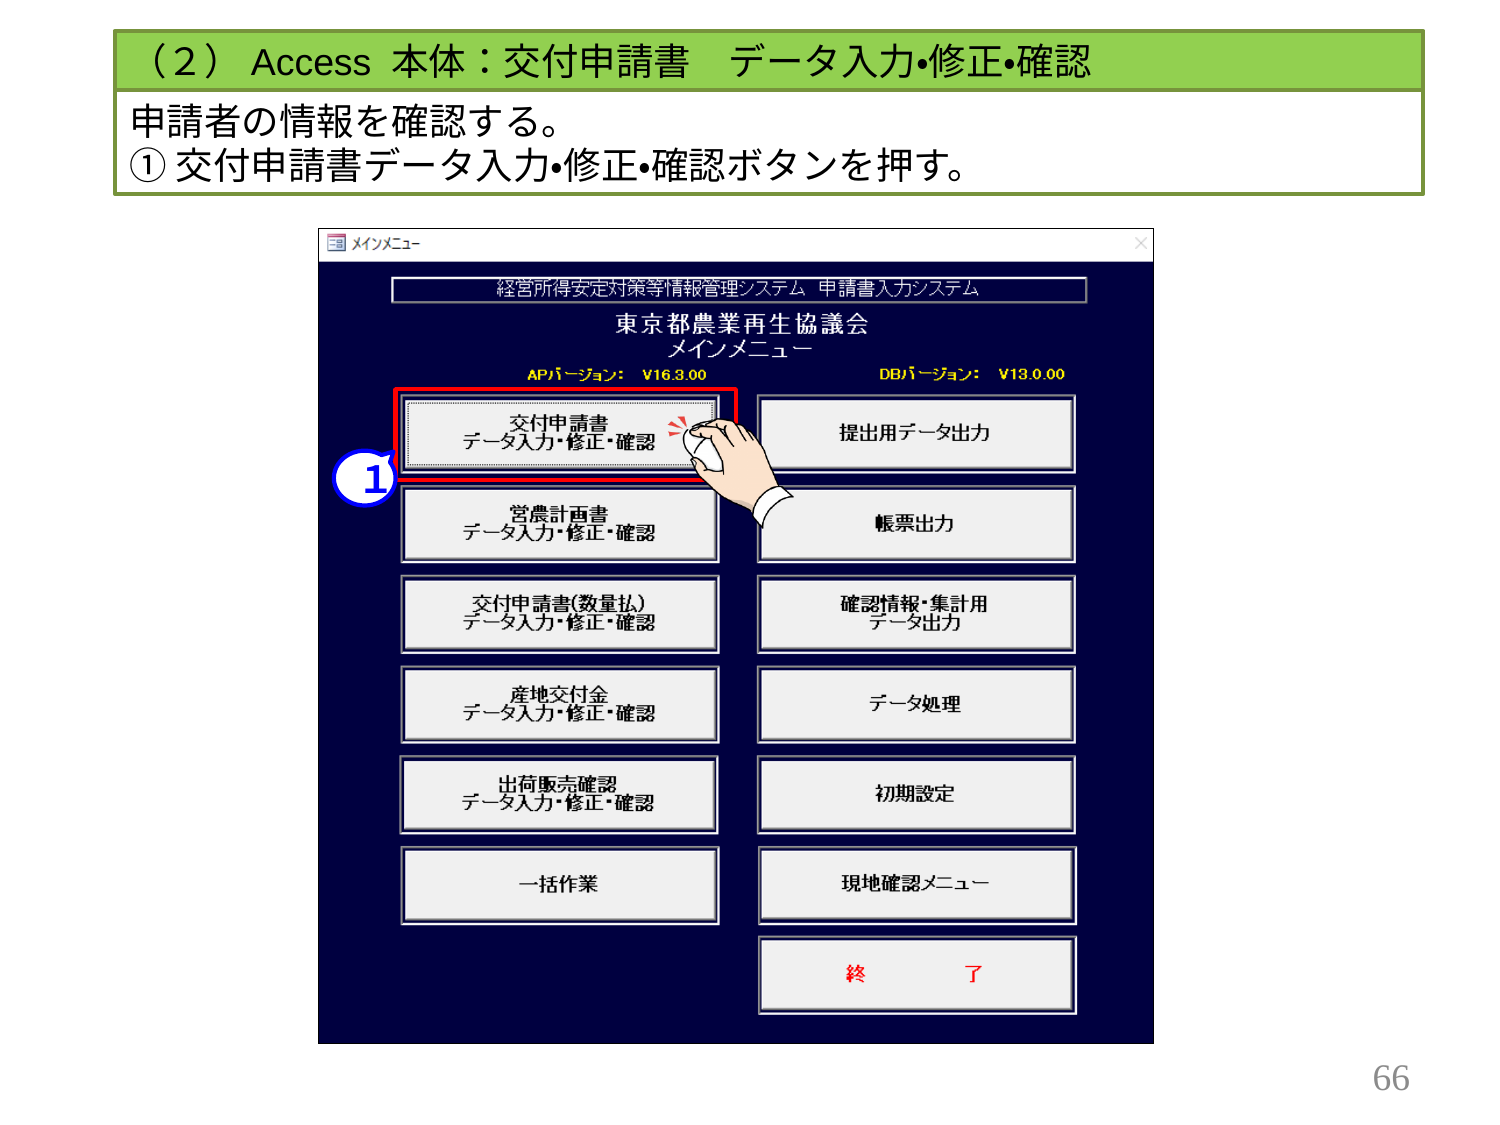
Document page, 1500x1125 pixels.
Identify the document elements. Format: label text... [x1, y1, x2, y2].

slide_number 65 [1074, 1045, 1425, 1106]
picture [318, 228, 1154, 1044]
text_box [114, 30, 1424, 194]
